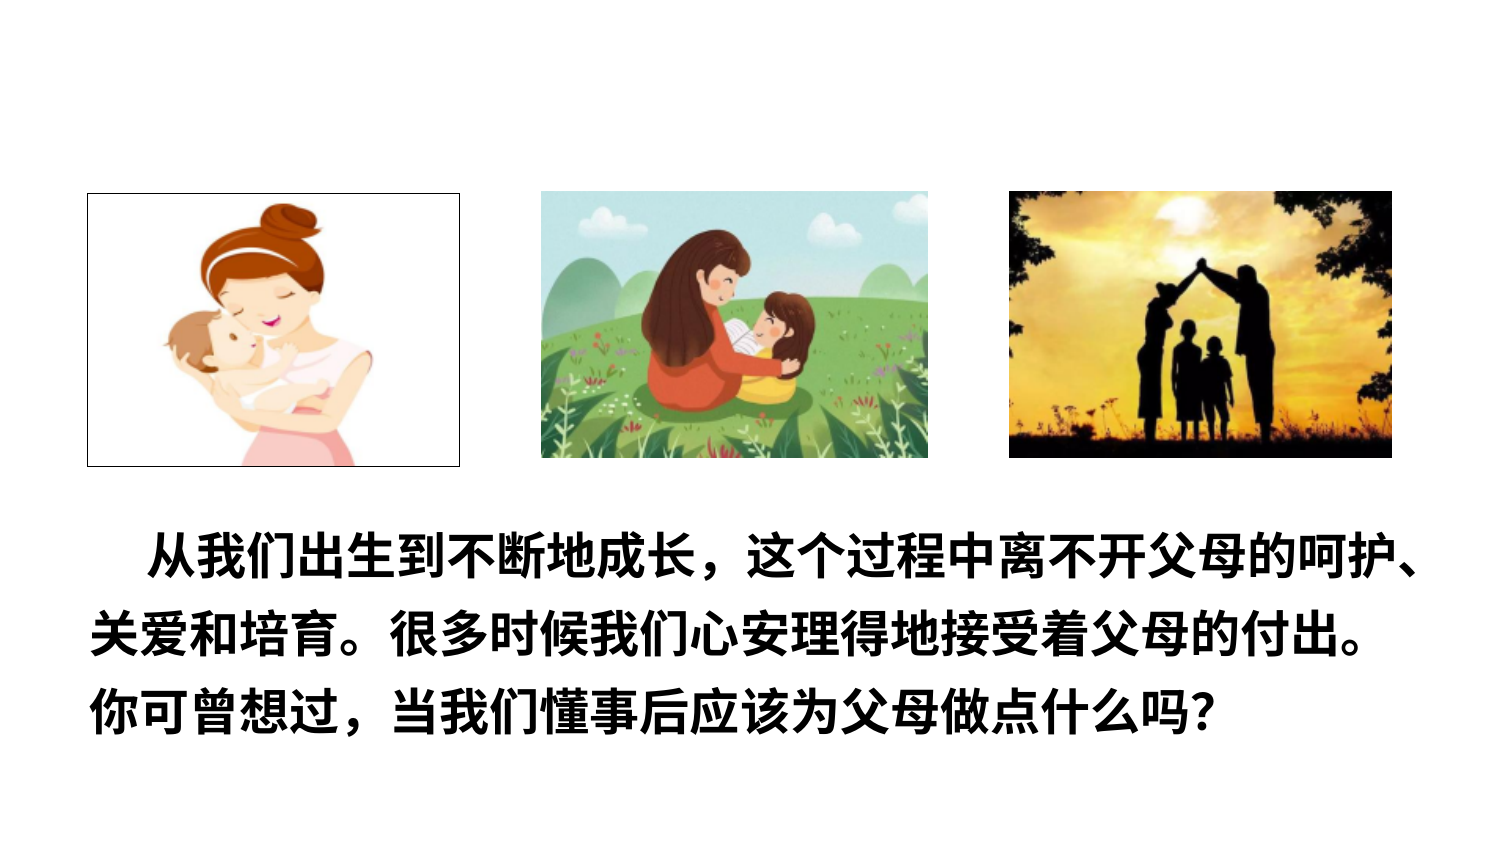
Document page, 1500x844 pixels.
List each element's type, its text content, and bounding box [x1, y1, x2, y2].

text_box 从我们出生到不断地成长，这个过程中离不开父母的呵护、关爱和培育。很多时候我们心安理得地接受着父母的付出。你可曾想过，当我们懂事后应该为父母做点什么吗？ [75, 499, 1413, 748]
picture [541, 191, 928, 458]
picture [1009, 191, 1392, 458]
picture [87, 193, 460, 467]
